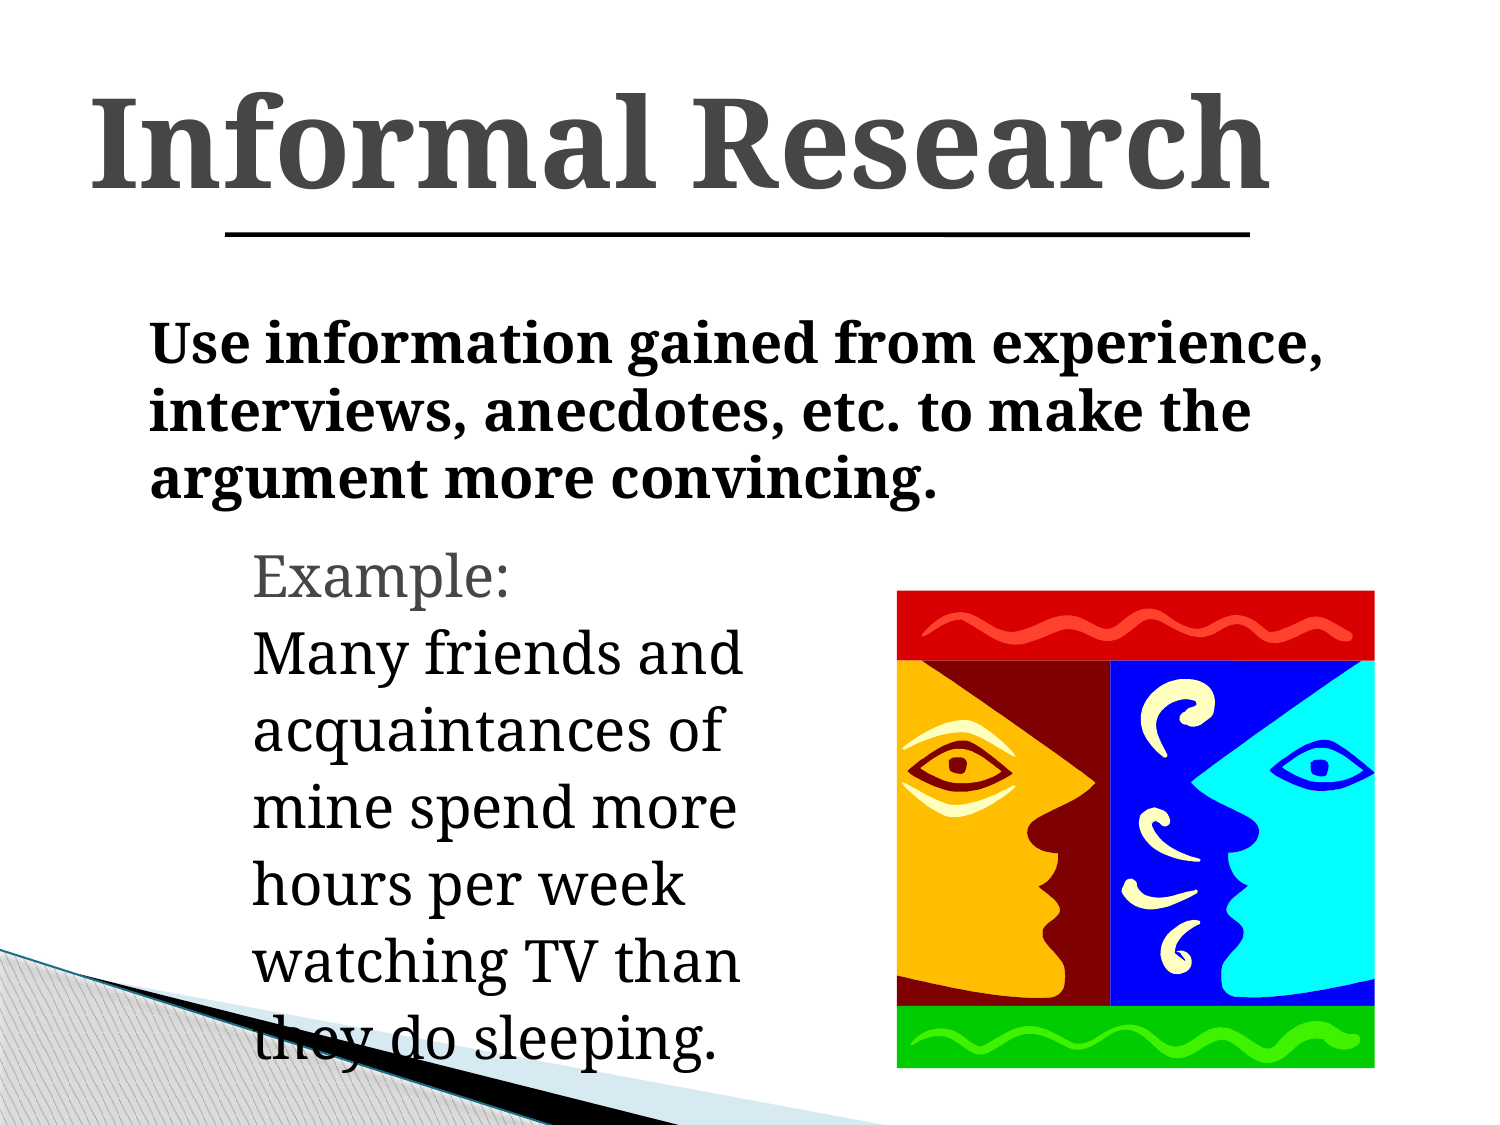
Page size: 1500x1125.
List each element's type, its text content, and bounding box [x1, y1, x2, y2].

title Informal Research [75, 45, 1425, 233]
list Use information gained from experience, interviews, anecdotes, etc. to make the argument more convincing. [75, 299, 1425, 1069]
text_box Example: Many friends and acquaintances of mine spend more hours per week watching TV than they do sleeping. [237, 525, 813, 1079]
picture [896, 590, 1376, 1069]
